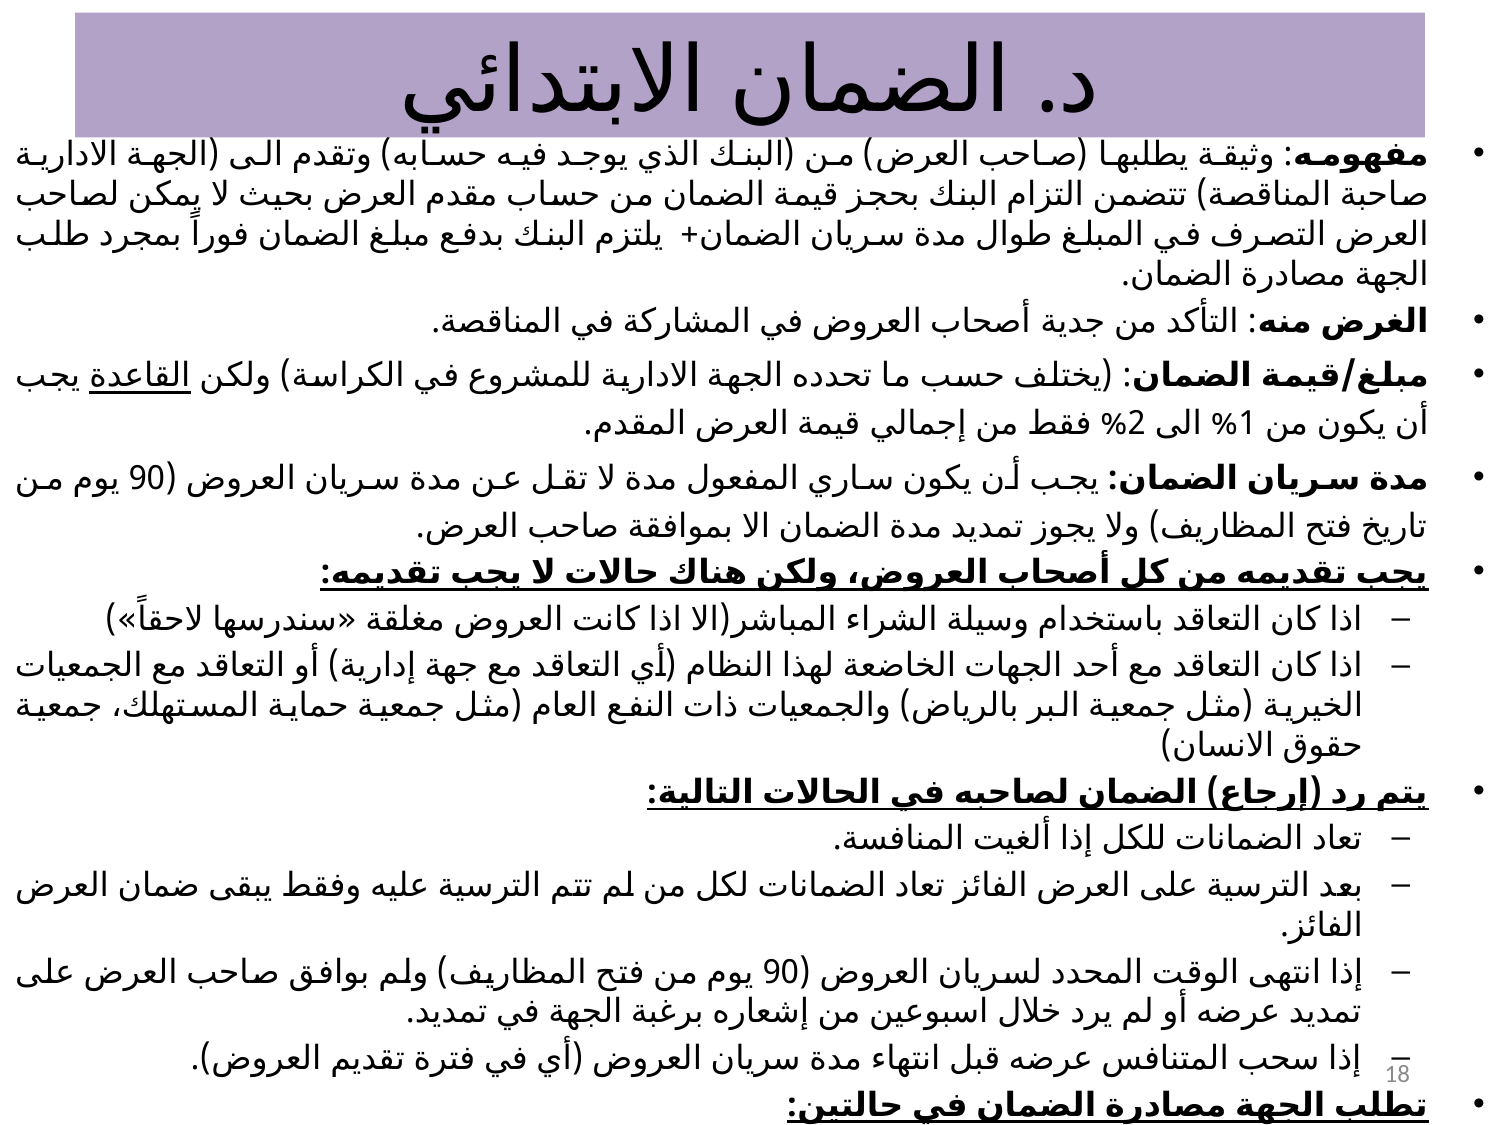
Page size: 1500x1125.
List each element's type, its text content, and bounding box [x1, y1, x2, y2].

slide_number 18 [1074, 1042, 1425, 1103]
list مفهومه: وثيقة يطلبها (صاحب العرض) من (البنك الذي يوجد فيه حسابه) وتقدم الى (الجهة الادارية صاحبة المناقصة) تتضمن التزام البنك بحجز قيمة الضمان من حساب مقدم العرض بحيث لا يمكن لصاحب العرض التصرف في المبلغ طوال مدة سريان الضمان+ يلتزم البنك بدفع مبلغ الضمان فوراً بمجرد طلب الجهة مصادرة الضمان. الغرض منه: التأكد من جدية أصحاب العروض في المشاركة في المناقصة. مبلغ/قيمة الضمان: (يختلف حسب ما تحدده الجهة الادارية للمشروع في الكراسة) ولكن القاعدة يجب أن يكون من 1% الى 2% فقط من إجمالي قيمة العرض المقدم. مدة سريان الضمان: يجب أن يكون ساري المفعول مدة لا تقل عن مدة سريان العروض (90 يوم من تاريخ فتح المظاريف) ولا يجوز تمديد مدة الضمان الا بموافقة صاحب العرض. يجب تقديمه من كل أصحاب العروض، ولكن هناك حالات لا يجب تقديمه: اذا كان التعاقد باستخدام وسيلة الشراء المباشر(الا اذا كانت العروض مغلقة «سندرسها لاحقاً») اذا كان التعاقد مع أحد الجهات الخاضعة لهذا النظام (أي التعاقد مع جهة إدارية) أو التعاقد مع الجمعيات الخيرية (مثل جمعية البر بالرياض) والجمعيات ذات النفع العام (مثل جمعية حماية المستهلك، جمعية حقوق الانسان) يتم رد (إرجاع) الضمان لصاحبه في الحالات التالية: تعاد الضمانات للكل إذا ألغيت المنافسة. بعد الترسية على العرض الفائز تعاد الضمانات لكل من لم تتم الترسية عليه وفقط يبقى ضمان العرض الفائز. إذا انتهى الوقت المحدد لسريان العروض (90 يوم من فتح المظاريف) ولم بوافق صاحب العرض على تمديد عرضه أو لم يرد خلال اسبوعين من إشعاره برغبة الجهة في تمديد. إذا سحب المتنافس عرضه قبل انتهاء مدة سريان العروض (أي في فترة تقديم العروض). تطلب الجهة مصادرة الضمان في حالتين: اذا سحب (أي متنافس) عرضه خلال مدة سريان العروض(90 يوم من فتح المظاريف). اذا لم يقم المتنافس الذي تمت الترسية عليه بتقديم ضمان نهائي في المدة المحددة نظاماً. [0, 125, 1500, 1125]
title د. الضمان الابتدائي [75, 12, 1425, 125]
